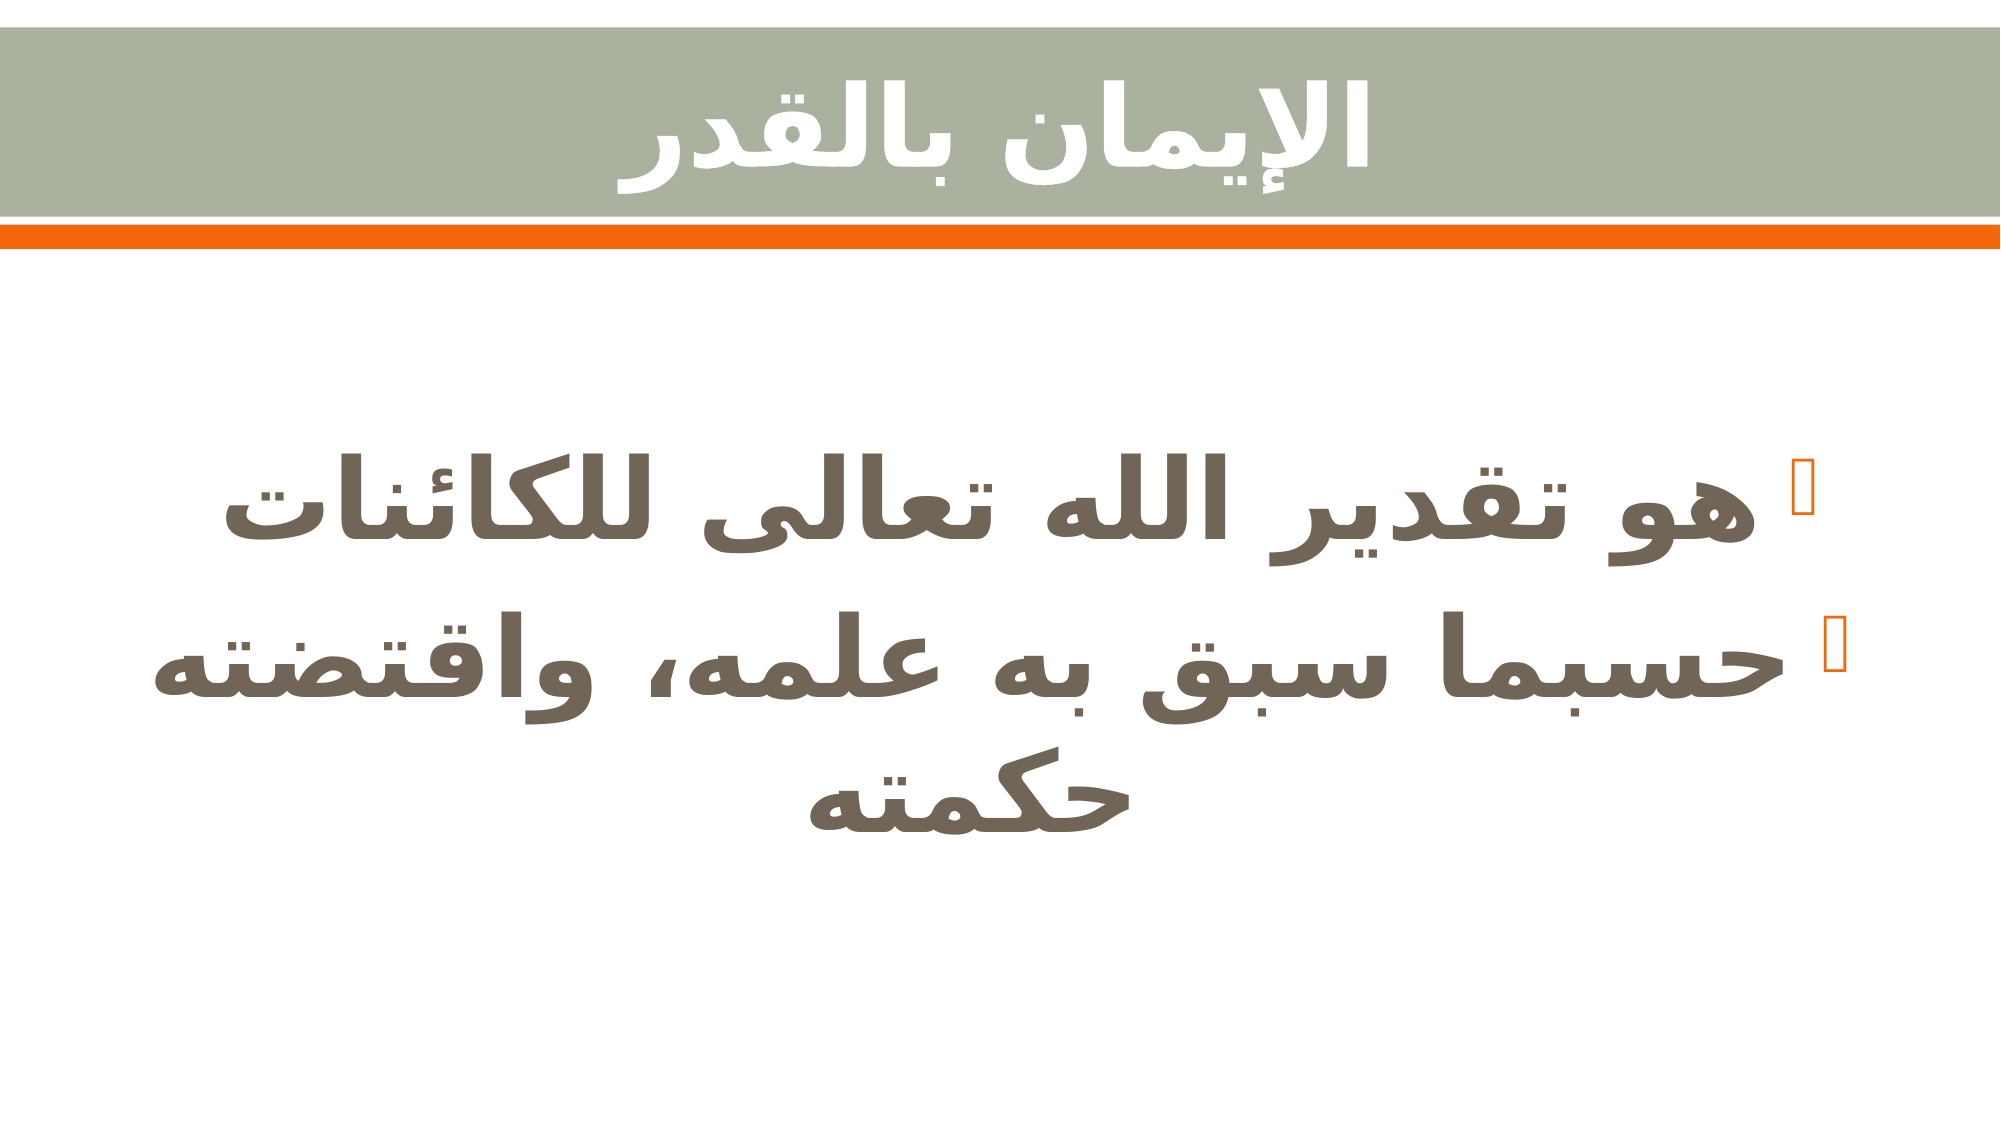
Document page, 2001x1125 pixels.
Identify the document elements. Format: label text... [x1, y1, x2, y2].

list هو تقدير الله تعالى للكائنات حسبما سبق به علمه، واقتضته حكمته [99, 262, 1900, 1005]
title الإيمان بالقدر [99, 29, 1900, 213]
